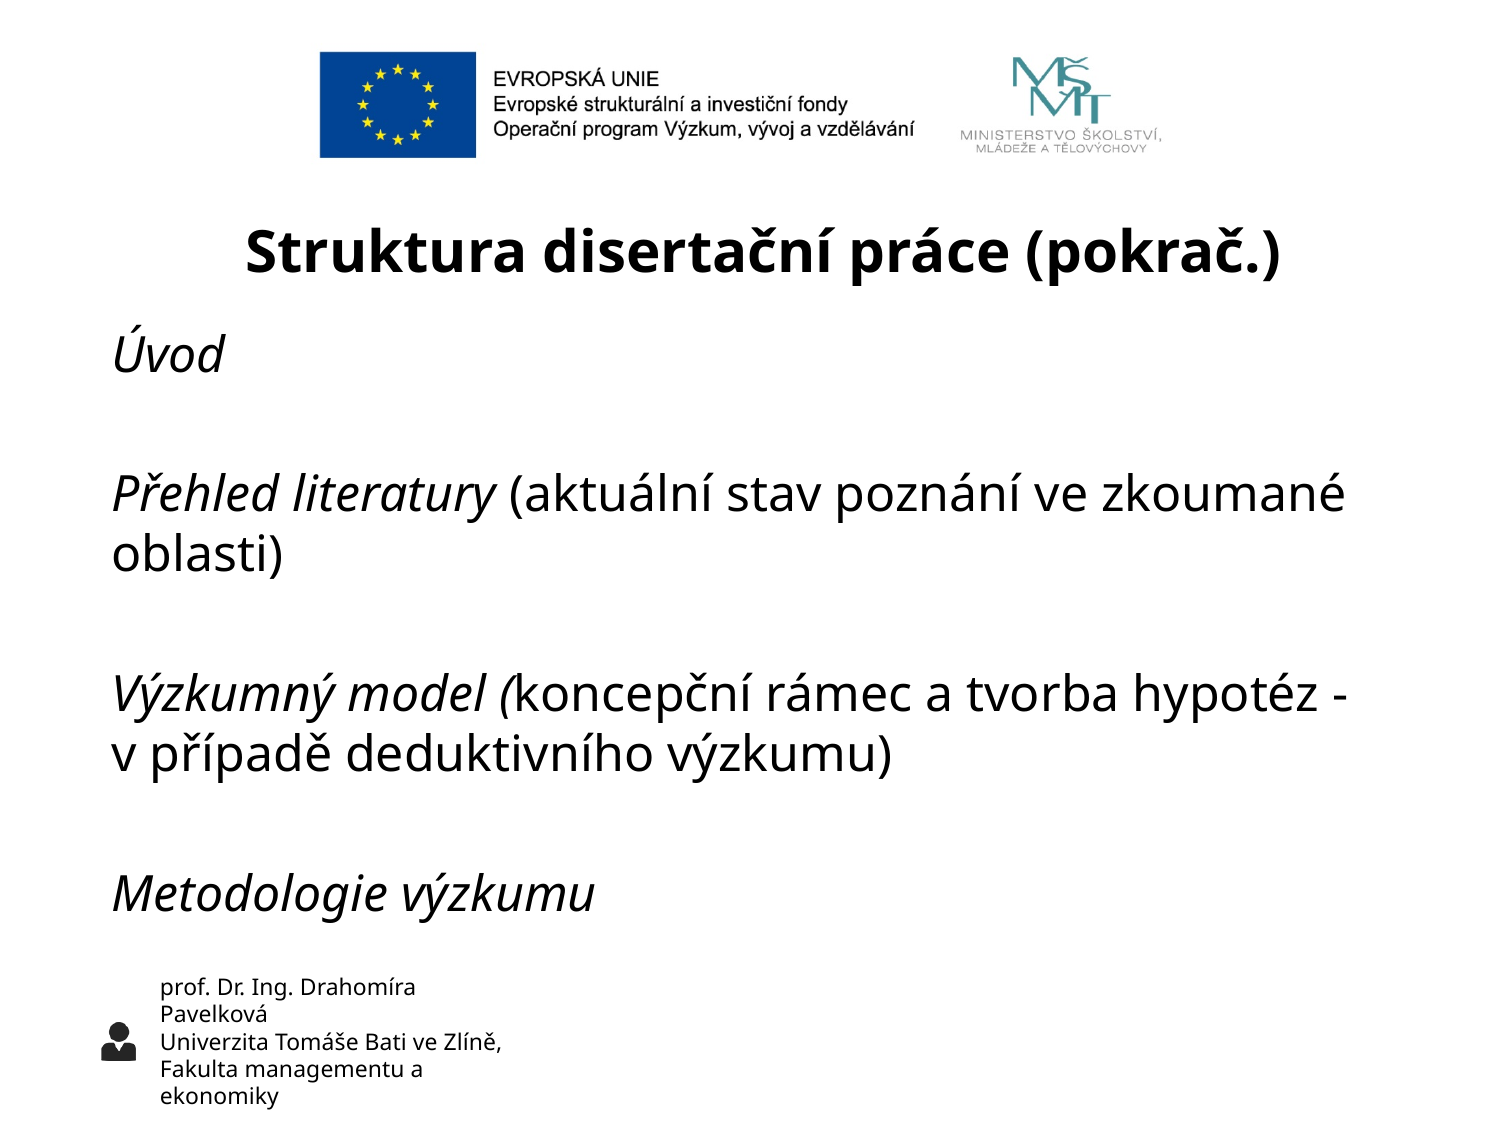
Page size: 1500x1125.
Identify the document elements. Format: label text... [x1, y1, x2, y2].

footer prof. Dr. Ing. Drahomíra Pavelková Univerzita Tomáše Bati ve Zlíně, Fakulta managementu a ekonomiky [145, 999, 526, 1083]
picture [101, 1021, 136, 1062]
title Struktura disertační práce (pokrač.) [101, 184, 1425, 315]
list Úvod Přehled literatury (aktuální stav poznání ve zkoumané oblasti) Výzkumný model (koncepční rámec a tvorba hypotéz - v případě deduktivního výzkumu) Metodologie výzkumu [96, 314, 1384, 1014]
picture [267, 0, 1213, 210]
